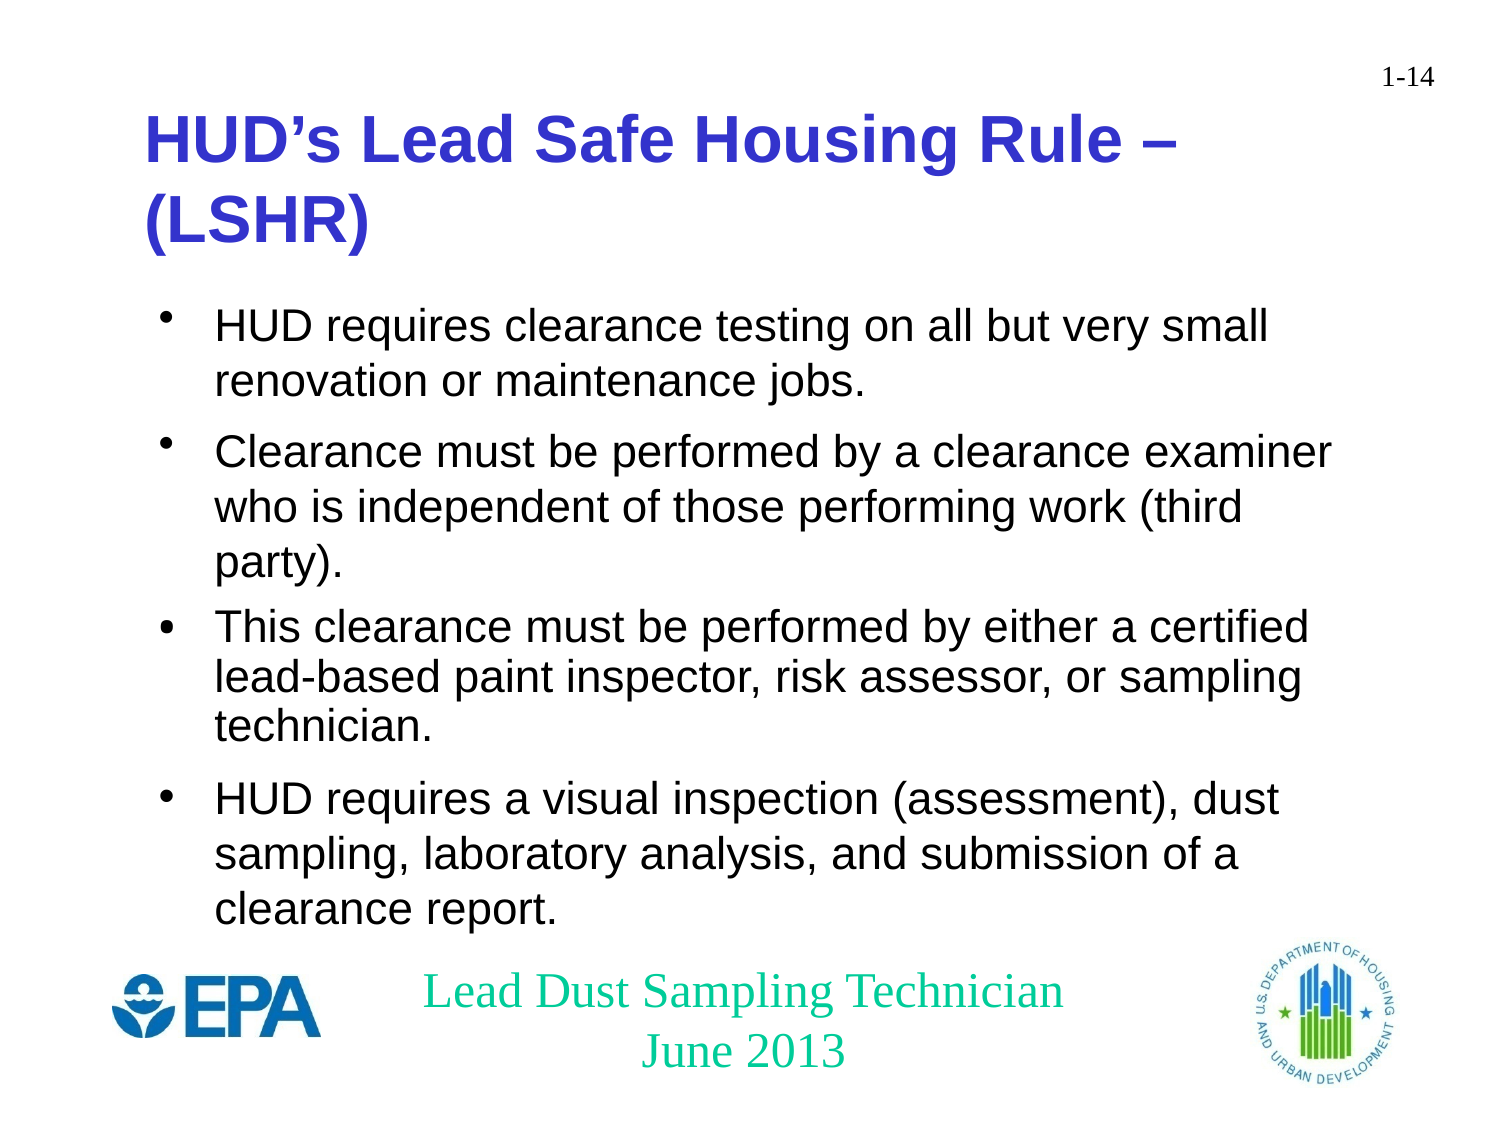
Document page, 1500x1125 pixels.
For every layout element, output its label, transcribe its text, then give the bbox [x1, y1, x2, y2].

text_box HUD requires clearance testing on all but very small renovation or maintenance jobs. Clearance must be performed by a clearance examiner who is independent of those performing work (third party). This clearance must be performed by either a certified lead-based paint inspector, risk assessor, or sampling technician. HUD requires a visual inspection (assessment), dust sampling, laboratory analysis, and submission of a clearance report. [143, 287, 1366, 938]
picture [112, 974, 321, 1038]
title HUD’s Lead Safe Housing Rule – (LSHR) [129, 81, 1480, 270]
picture [1250, 937, 1400, 1088]
